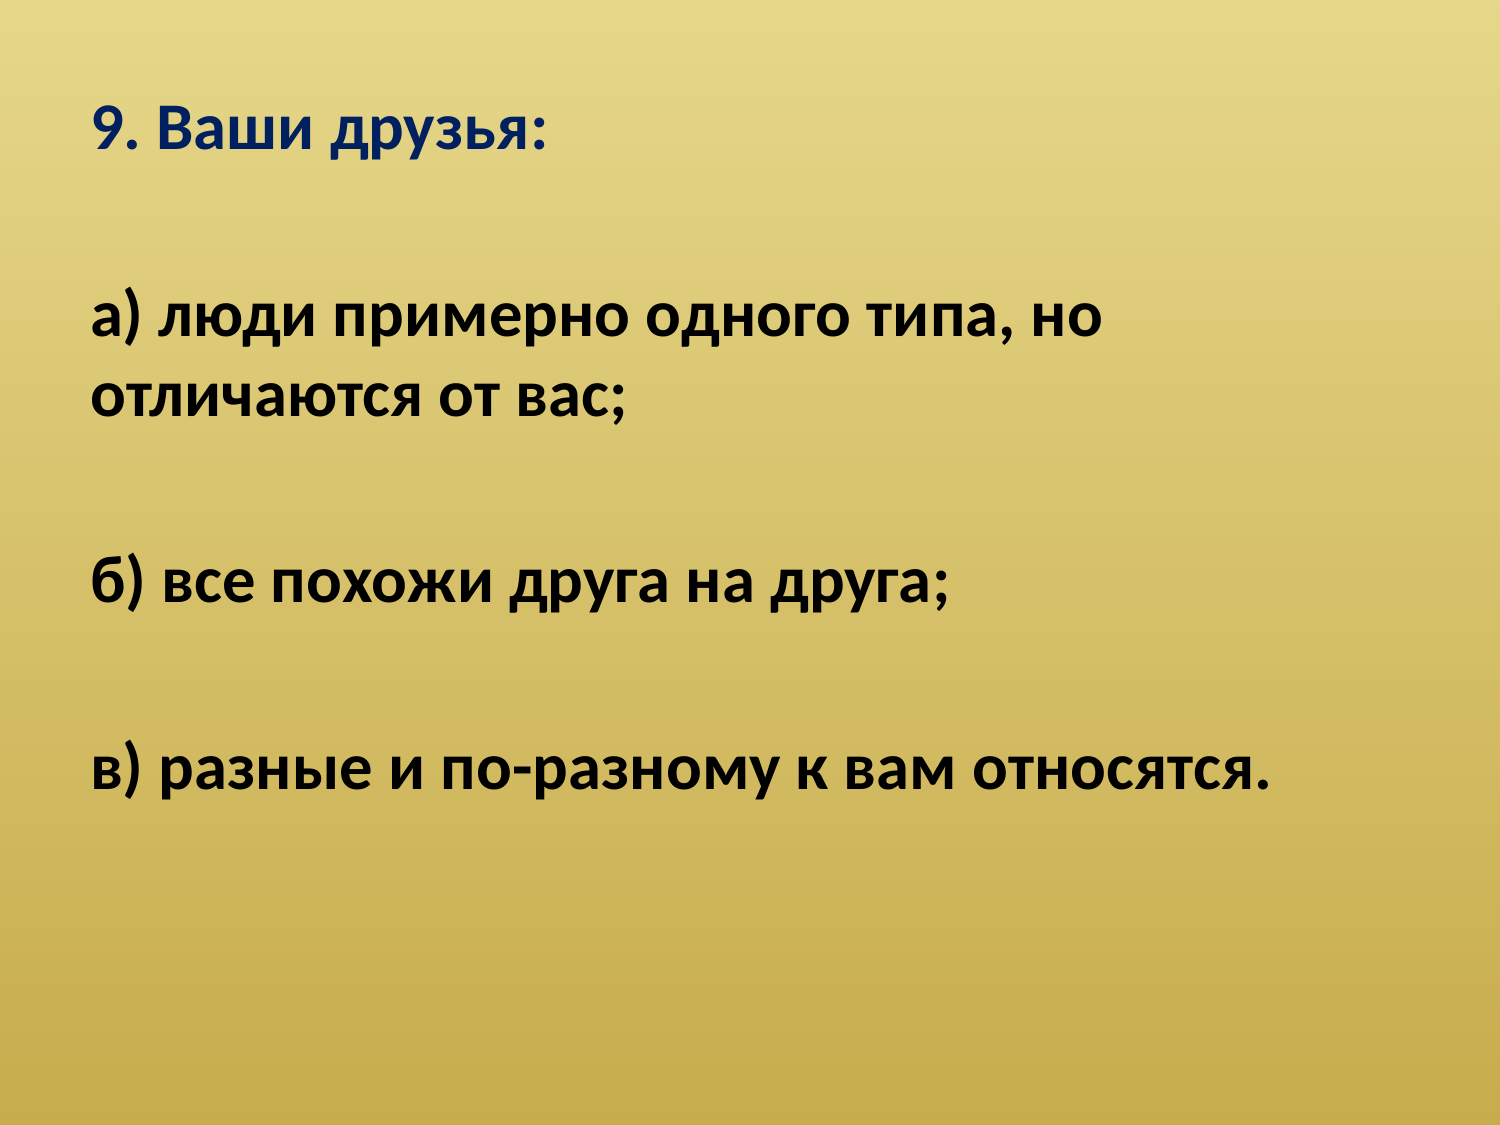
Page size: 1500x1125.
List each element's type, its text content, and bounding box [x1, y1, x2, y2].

subtitle 9. Ваши друзья: а) люди примерно одного типа, но отличаются от вас; б) все похожи друга на друга; в) разные и по-разному к вам относятся. [75, 75, 1463, 1063]
